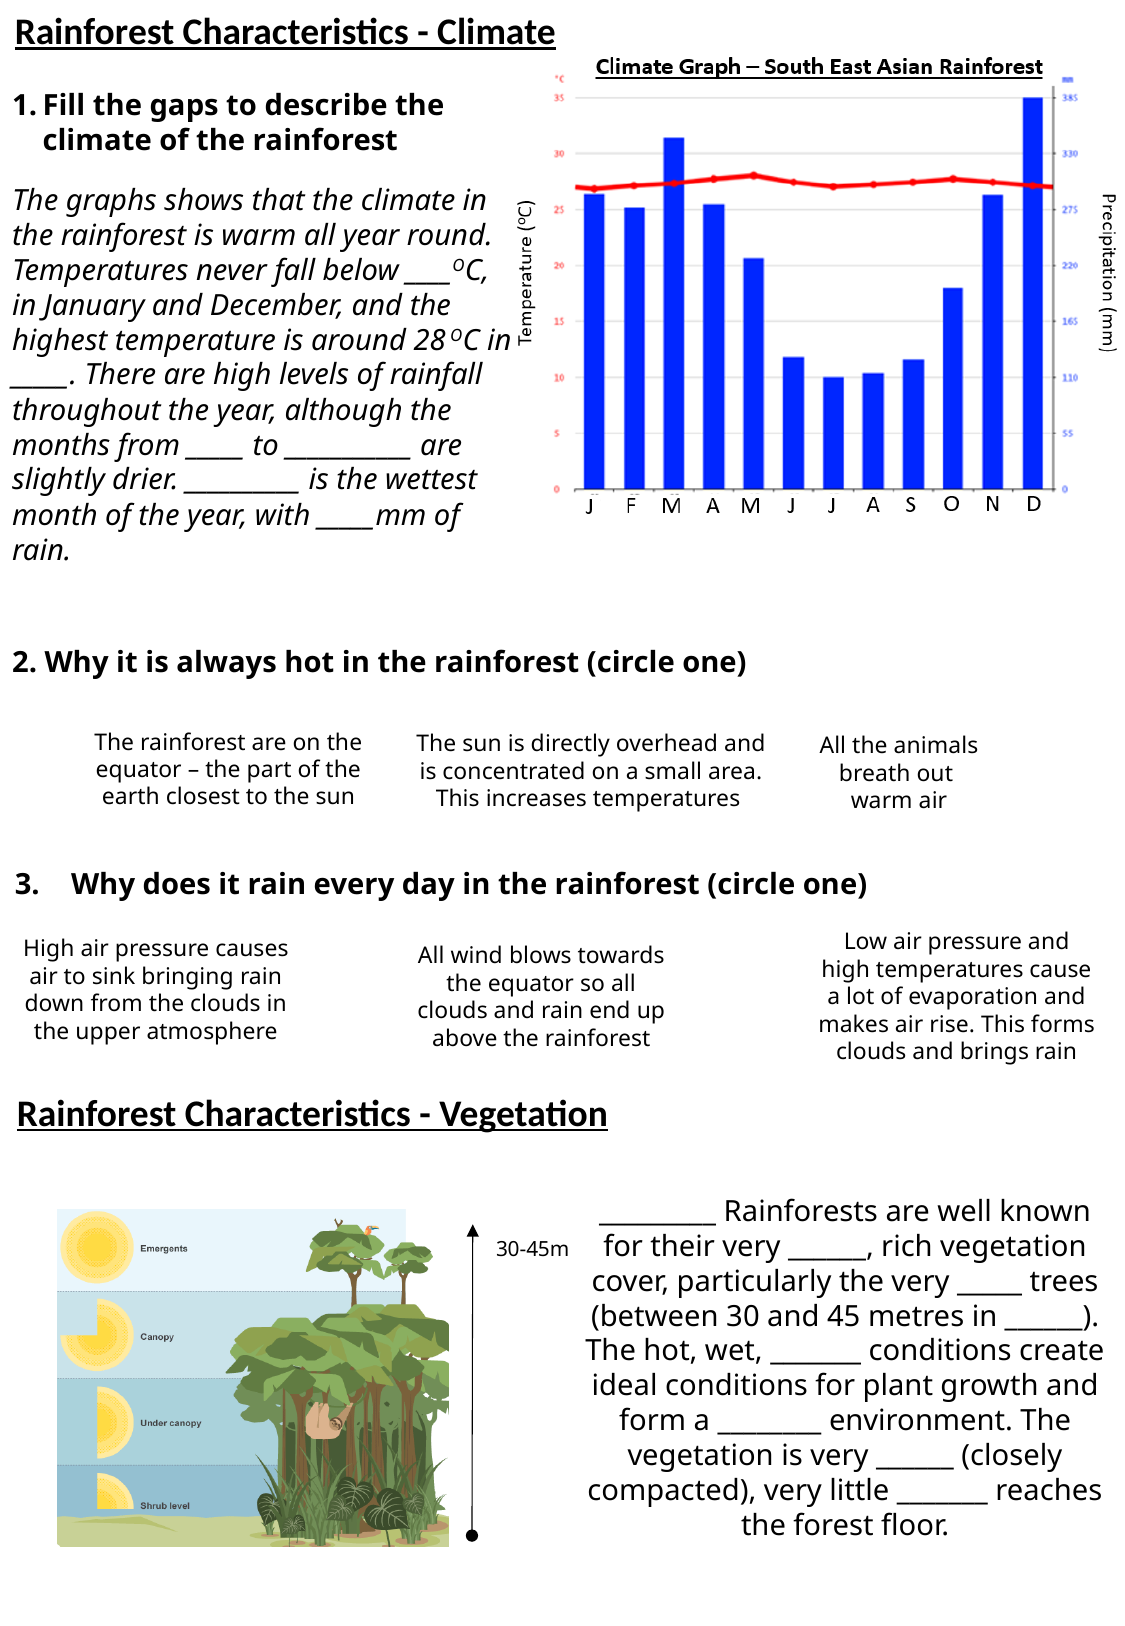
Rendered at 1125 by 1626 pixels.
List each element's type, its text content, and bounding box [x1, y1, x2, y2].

text_box 30-45m [481, 1228, 568, 1269]
text_box All the animals breath out warm air [802, 723, 996, 821]
text_box 2. Why it is always hot in the rainforest (circle one) [0, 636, 1125, 686]
text_box Why does it rain every day in the rainforest (circle one) [0, 858, 1124, 908]
text_box Low air pressure and high temperatures cause a lot of evaporation and makes air rise. This forms clouds and brings rain [802, 919, 1111, 1072]
text_box Rainforest Characteristics - Vegetation [2, 1081, 1125, 1142]
text_box The rainforest are on the equator – the part of the earth closest to the sun [57, 719, 400, 817]
text_box All wind blows towards the equator so all clouds and rain end up above the rainforest [400, 933, 683, 1058]
text_box Fill the gaps to describe the climate of the rainforest The graphs shows that the climate in the rainforest is warm all year round. Temperatures never fall below ____OC, in January and December, and the highest temperature is around 28 OC in _____. There are high levels of rainfall throughout the year, although the months from _____ to ___________ are slightly drier. __________ is the wettest month of the year, with _____mm of rain. [0, 78, 534, 603]
text_box The sun is directly overhead and is concentrated on a small area. This increases temperatures [395, 721, 787, 819]
text_box High air pressure causes air to sink bringing rain down from the clouds in the upper atmosphere [2, 926, 310, 1052]
picture [57, 1209, 450, 1547]
picture [513, 50, 1125, 517]
text_box _________ Rainforests are well known for their very ______, rich vegetation cover, particularly the very _____ trees (between 30 and 45 metres in ______). The hot, wet, _______ conditions create ideal conditions for plant growth and form a ________ environment. The vegetation is very ______ (closely compacted), very little _______ reaches the forest floor. [568, 1184, 1123, 1549]
text_box Rainforest Characteristics - Climate [0, 0, 1125, 60]
